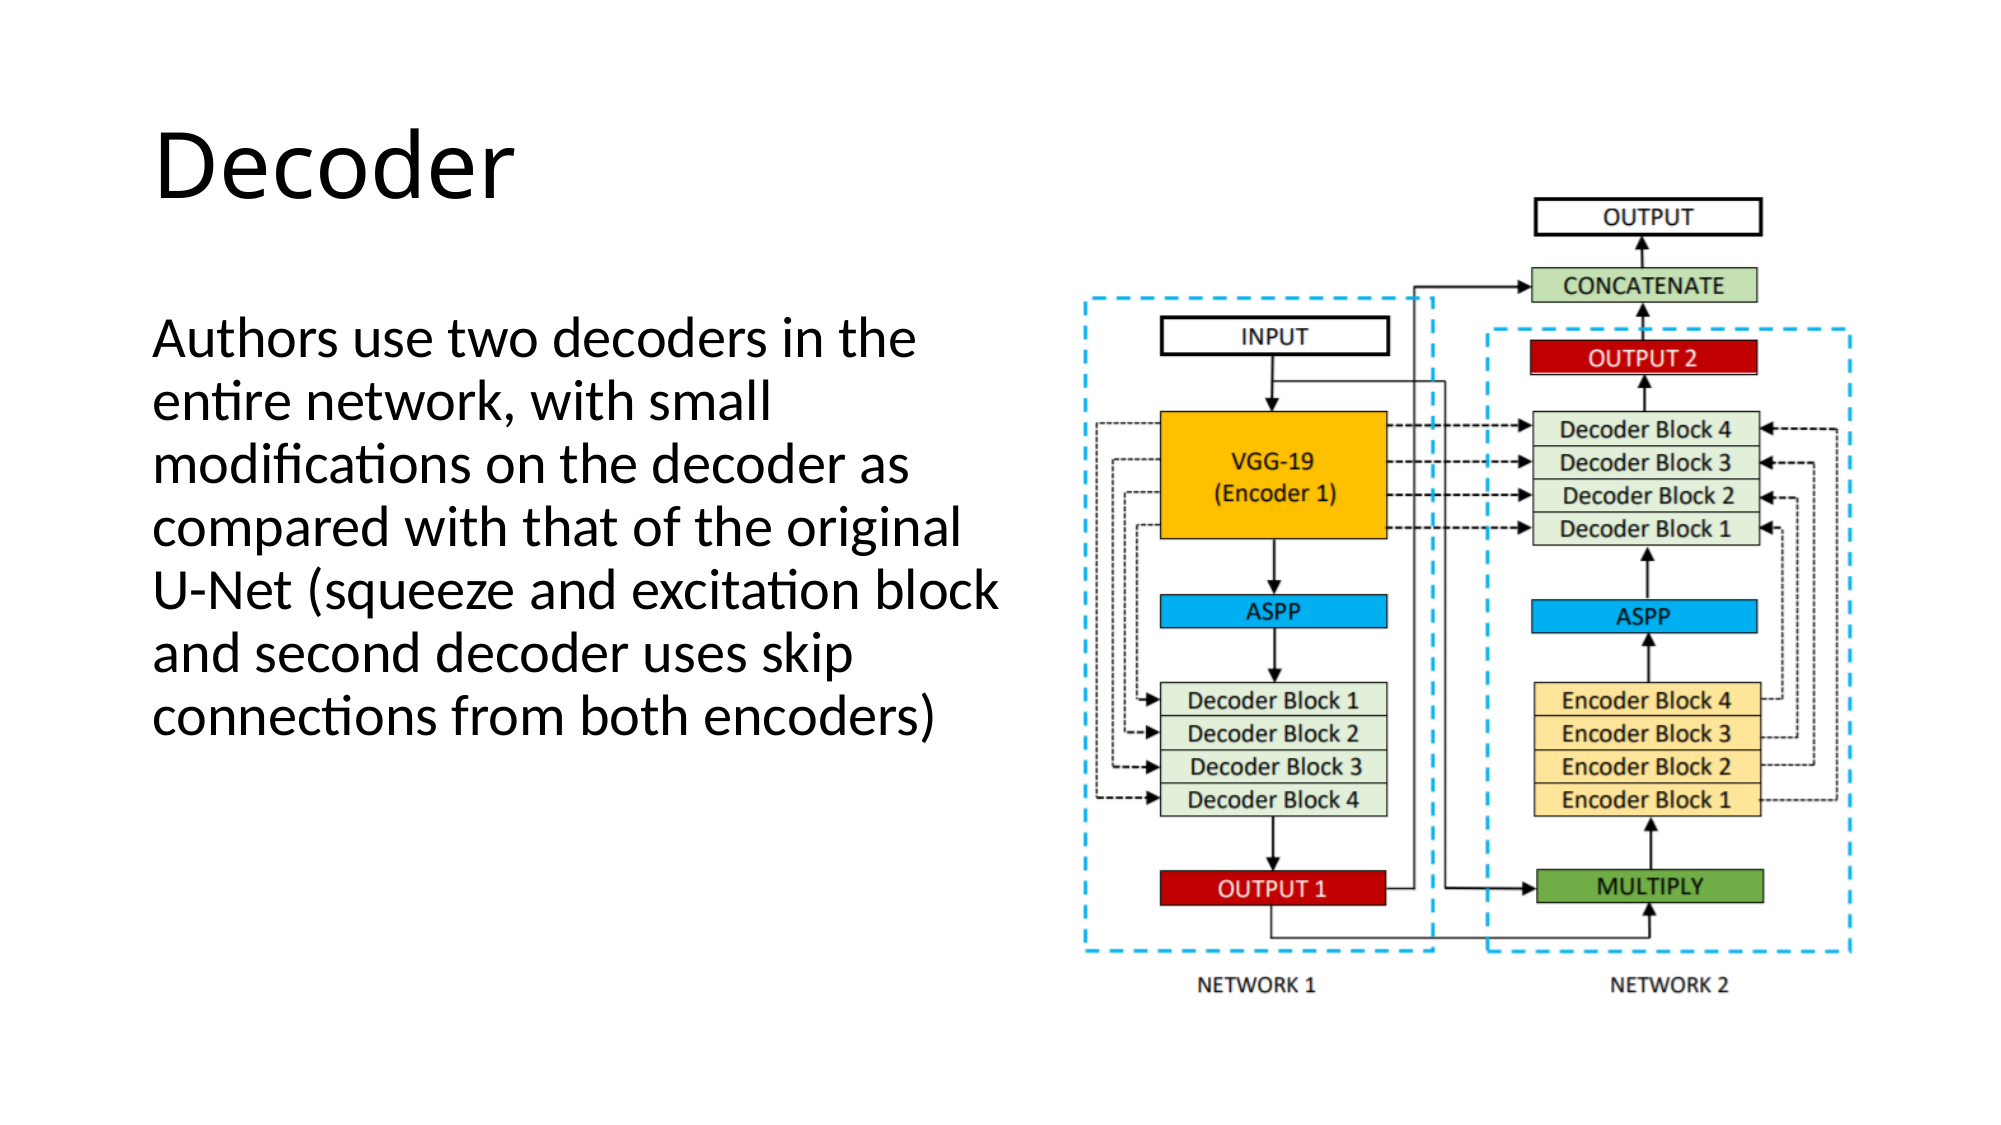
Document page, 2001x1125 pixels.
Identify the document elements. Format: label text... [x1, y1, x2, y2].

title Decoder [137, 59, 1863, 278]
list Authors use two decoders in the entire network, with small modifications on the decoder as compared with that of the original U-Net (squeeze and excitation block and second decoder uses skip connections from both encoders) [137, 299, 1023, 1014]
picture [1056, 168, 1863, 1005]
